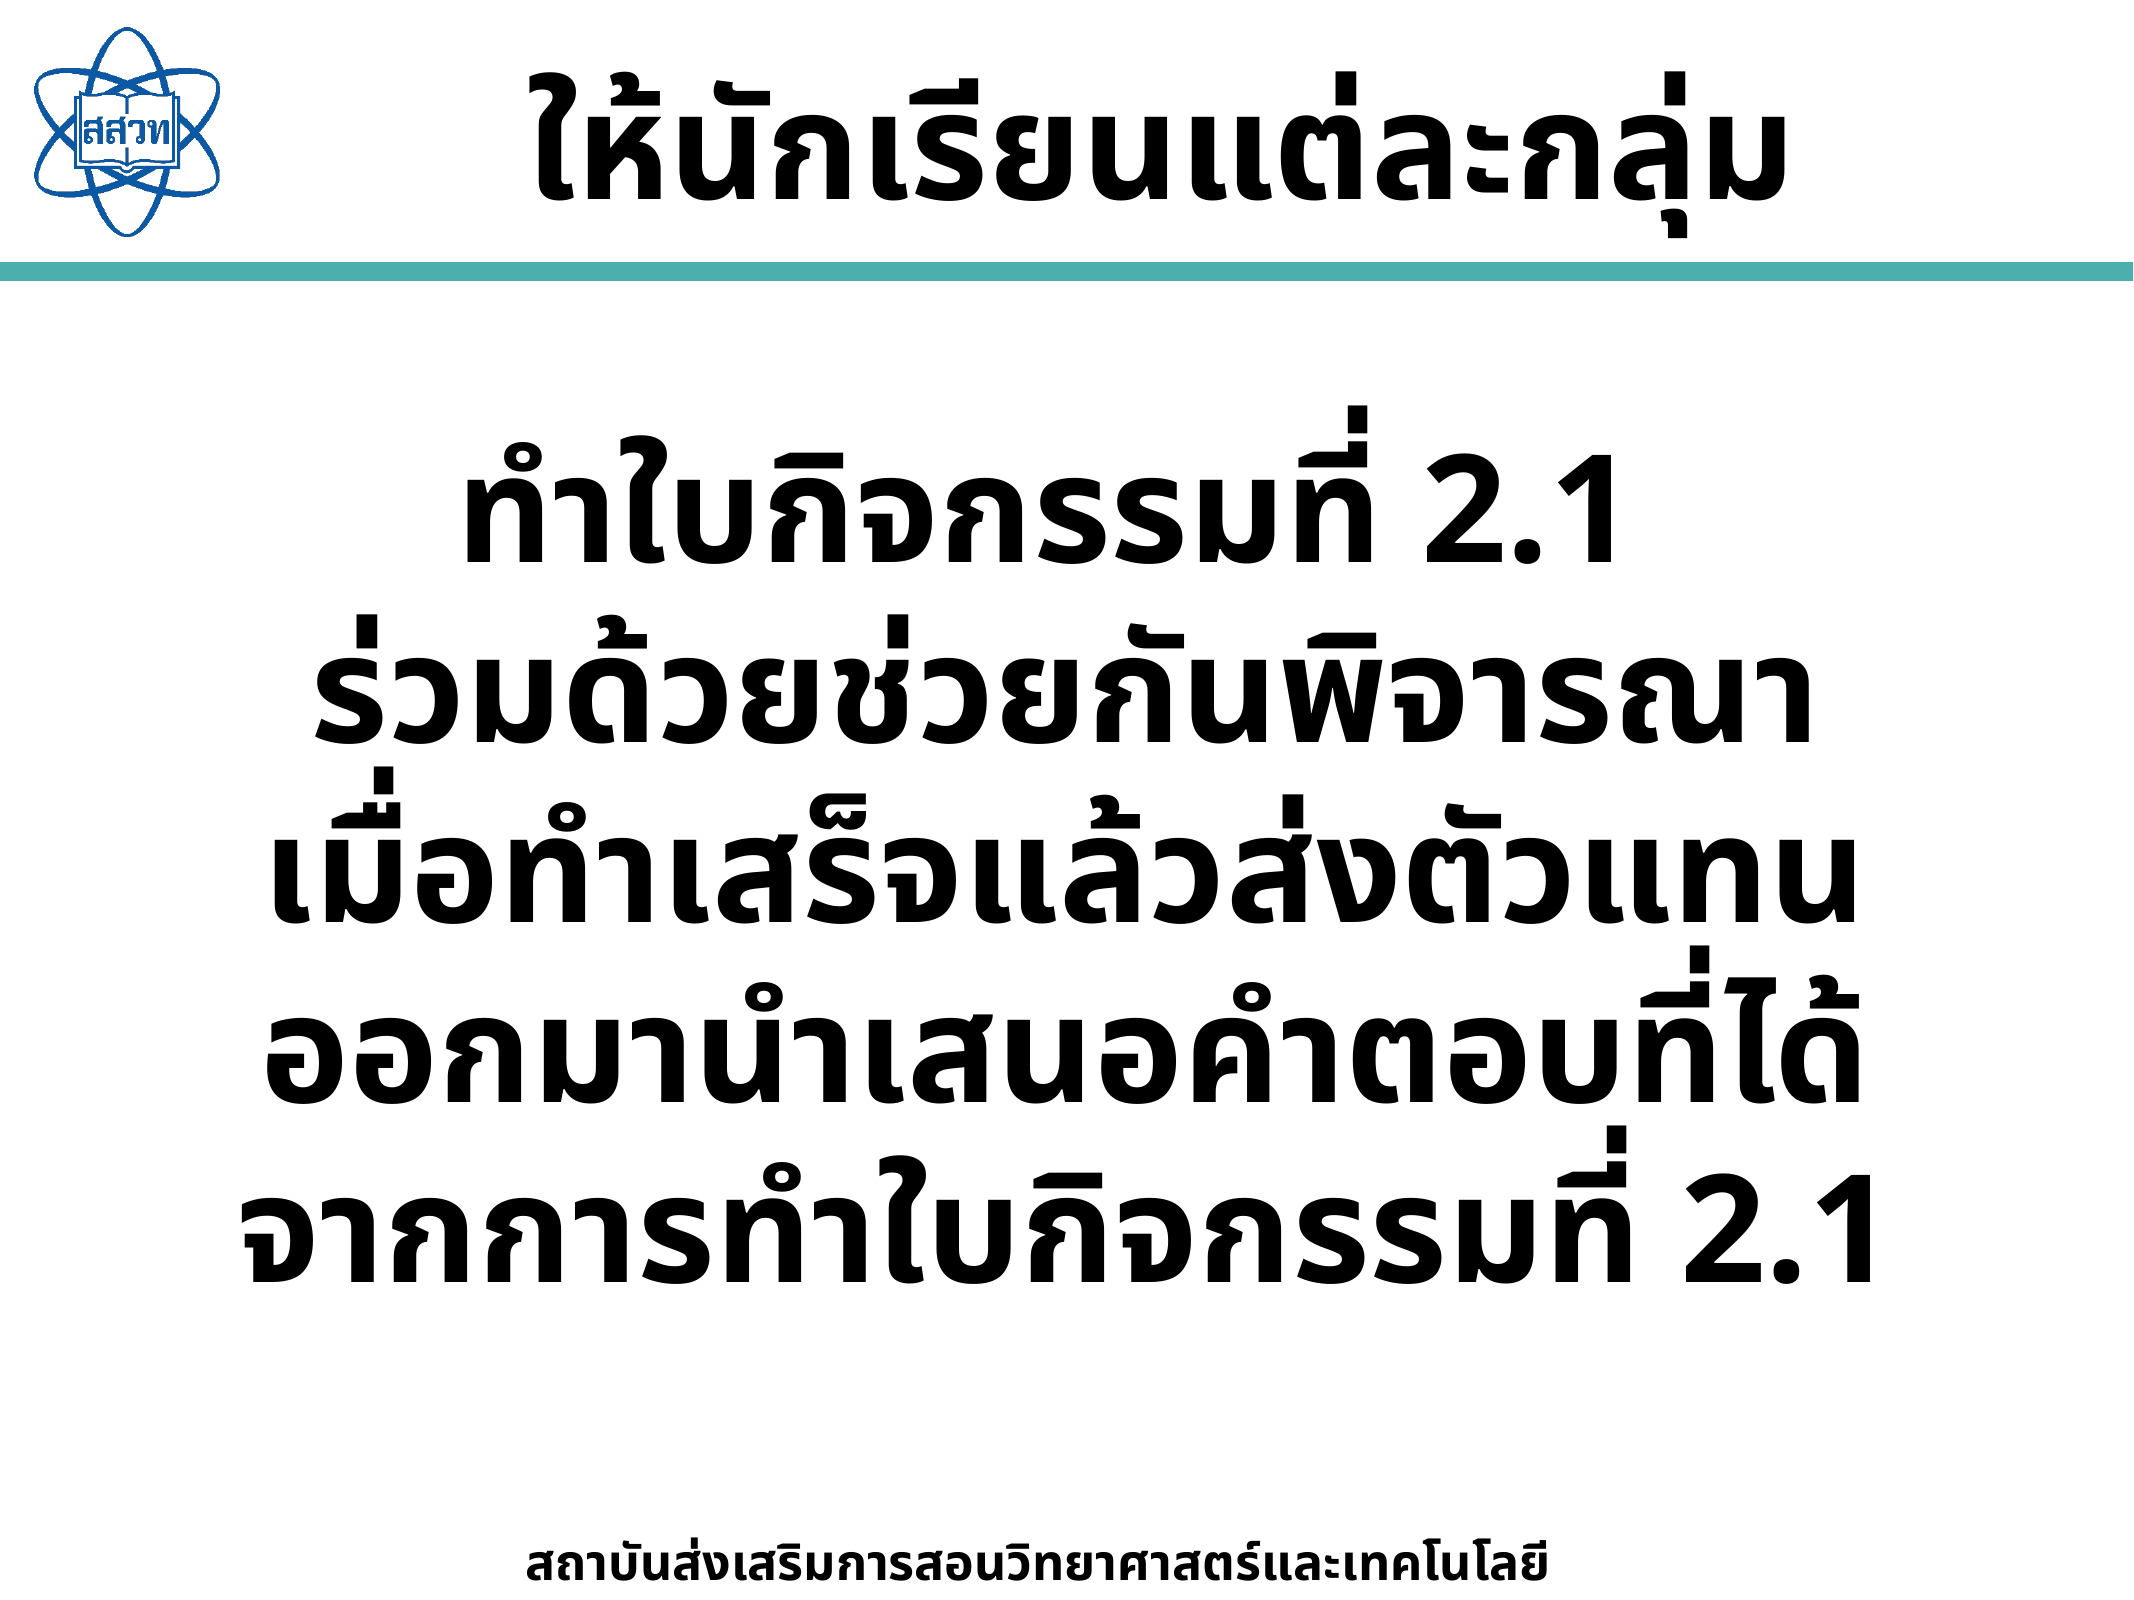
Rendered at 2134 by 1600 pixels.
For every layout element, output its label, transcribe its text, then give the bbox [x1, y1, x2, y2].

text_box ให้นักเรียนแต่ละกลุ่ม [259, 41, 2063, 238]
text_box ทำใบกิจกรรมที่ 2.1 ร่วมด้วยช่วยกันพิจารณา เมื่อทำเสร็จแล้วส่งตัวแทนออกมานำเสนอคำตอบที่ได้จากการทำใบกิจกรรมที่ 2.1 [163, 403, 1967, 1321]
text_box สถาบันส่งเสริมการสอนวิทยาศาสตร์และเทคโนโลยี [74, 1522, 2002, 1589]
picture [33, 27, 220, 237]
